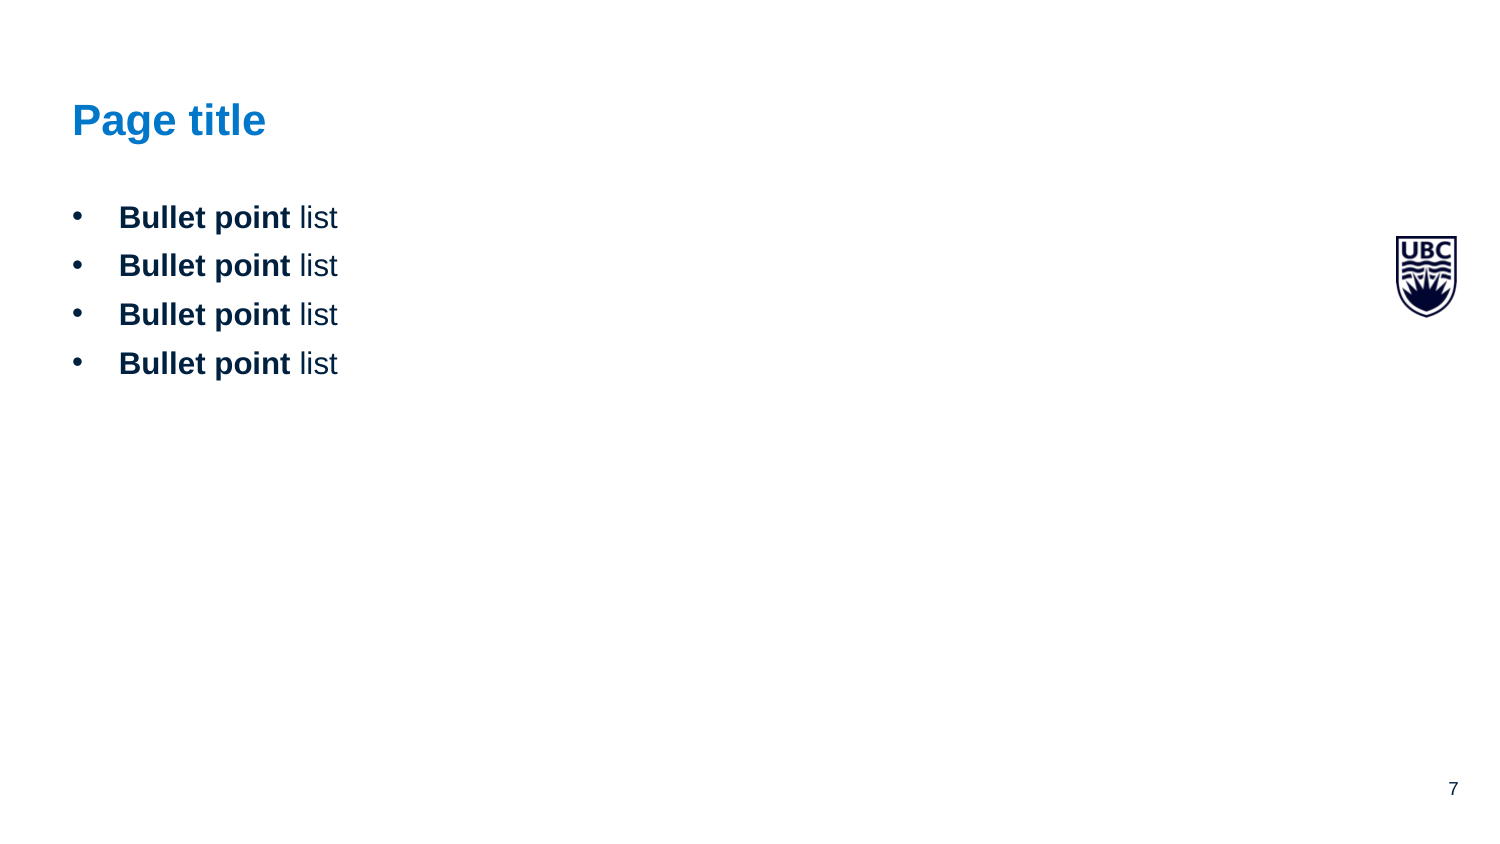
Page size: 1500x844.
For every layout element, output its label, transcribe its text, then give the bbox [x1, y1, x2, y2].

title Page title [71, 91, 1366, 167]
list Bullet point list Bullet point list Bullet point list Bullet point list [71, 185, 1329, 793]
picture [1396, 236, 1457, 318]
